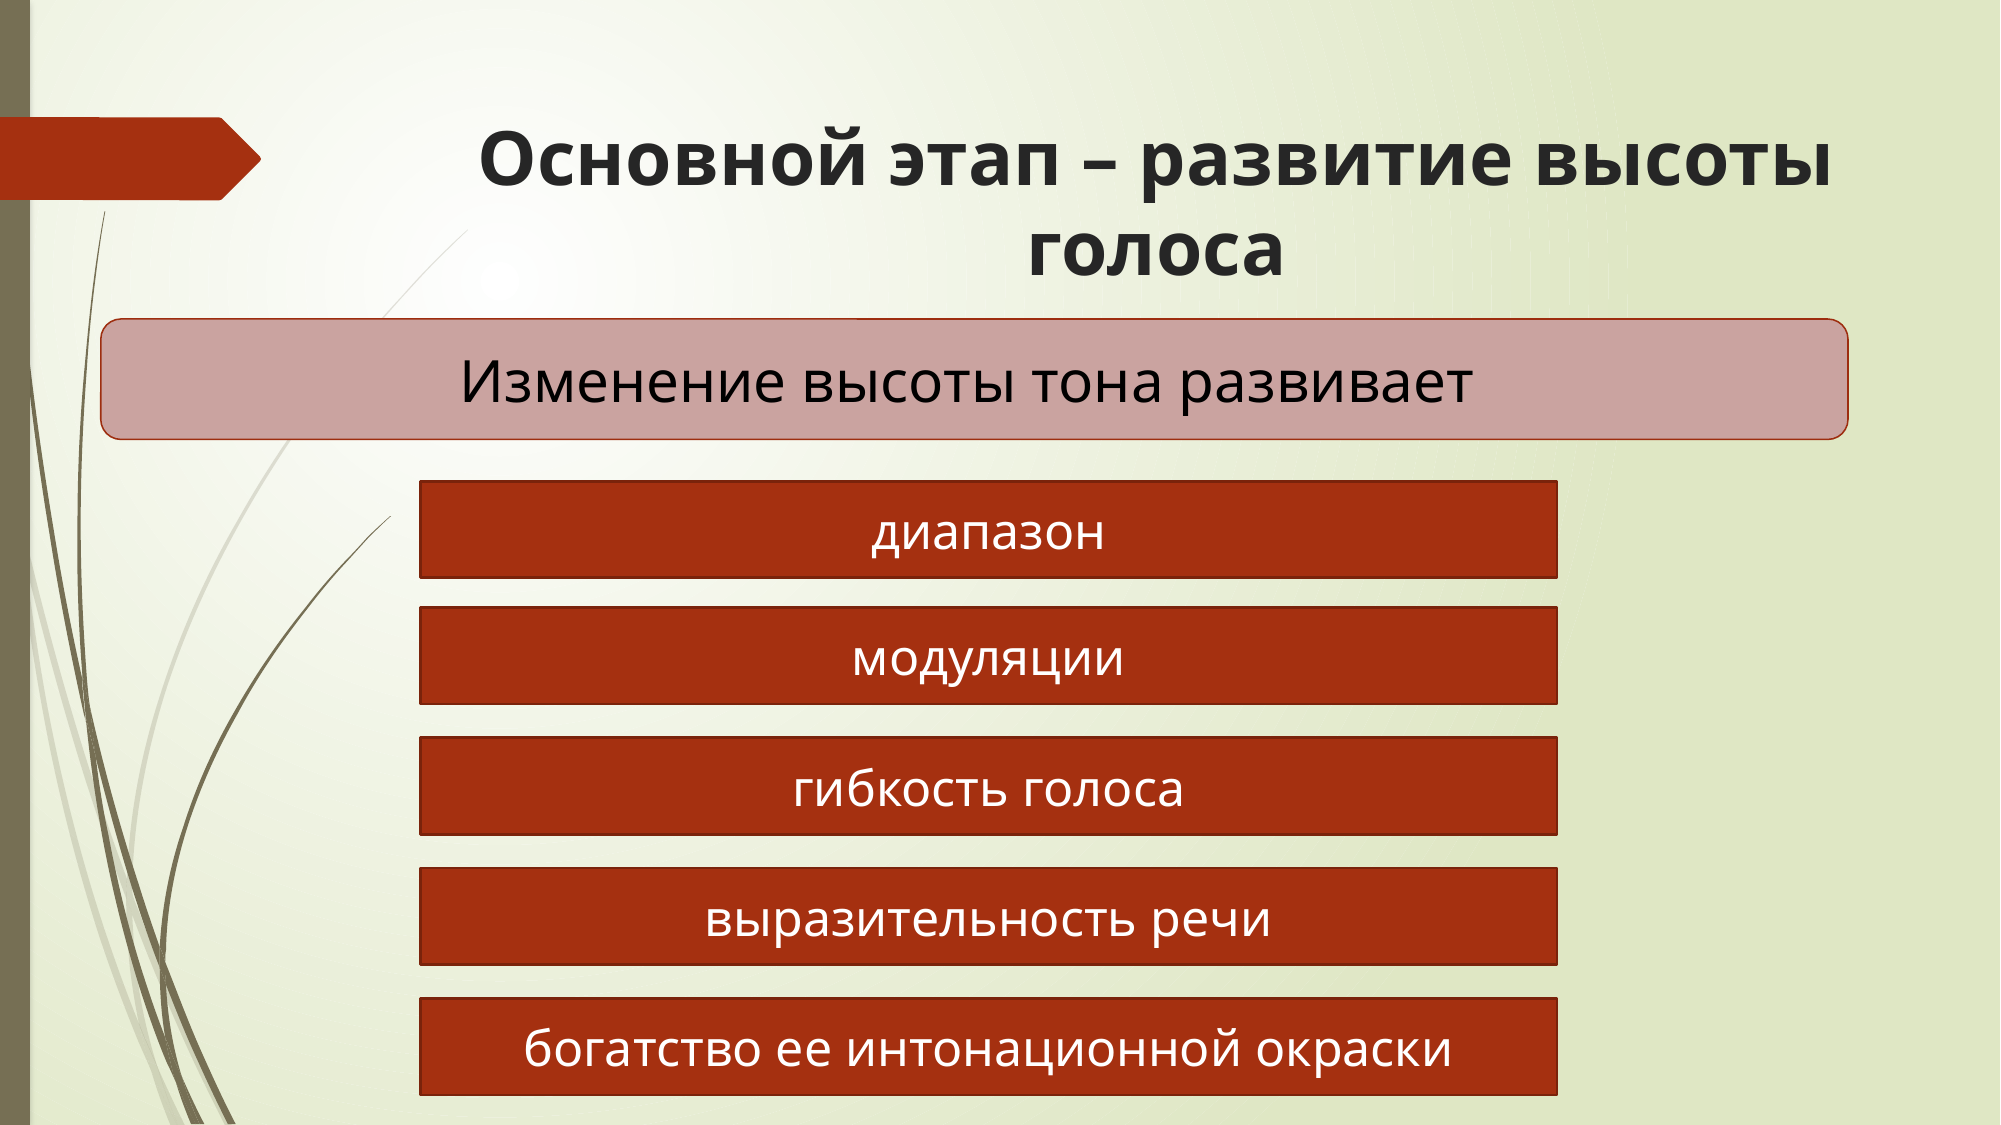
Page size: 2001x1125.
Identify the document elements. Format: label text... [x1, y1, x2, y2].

text_box выразительность речи [419, 867, 1558, 966]
text_box модуляции [419, 606, 1558, 705]
text_box гибкость голоса [419, 736, 1558, 836]
text_box богатство ее интонационной окраски [419, 997, 1558, 1096]
text_box диапазон [419, 480, 1558, 579]
text_box Изменение высоты тона развивает [99, 318, 1849, 441]
title Основной этап – развитие высоты голоса [425, 102, 1888, 313]
